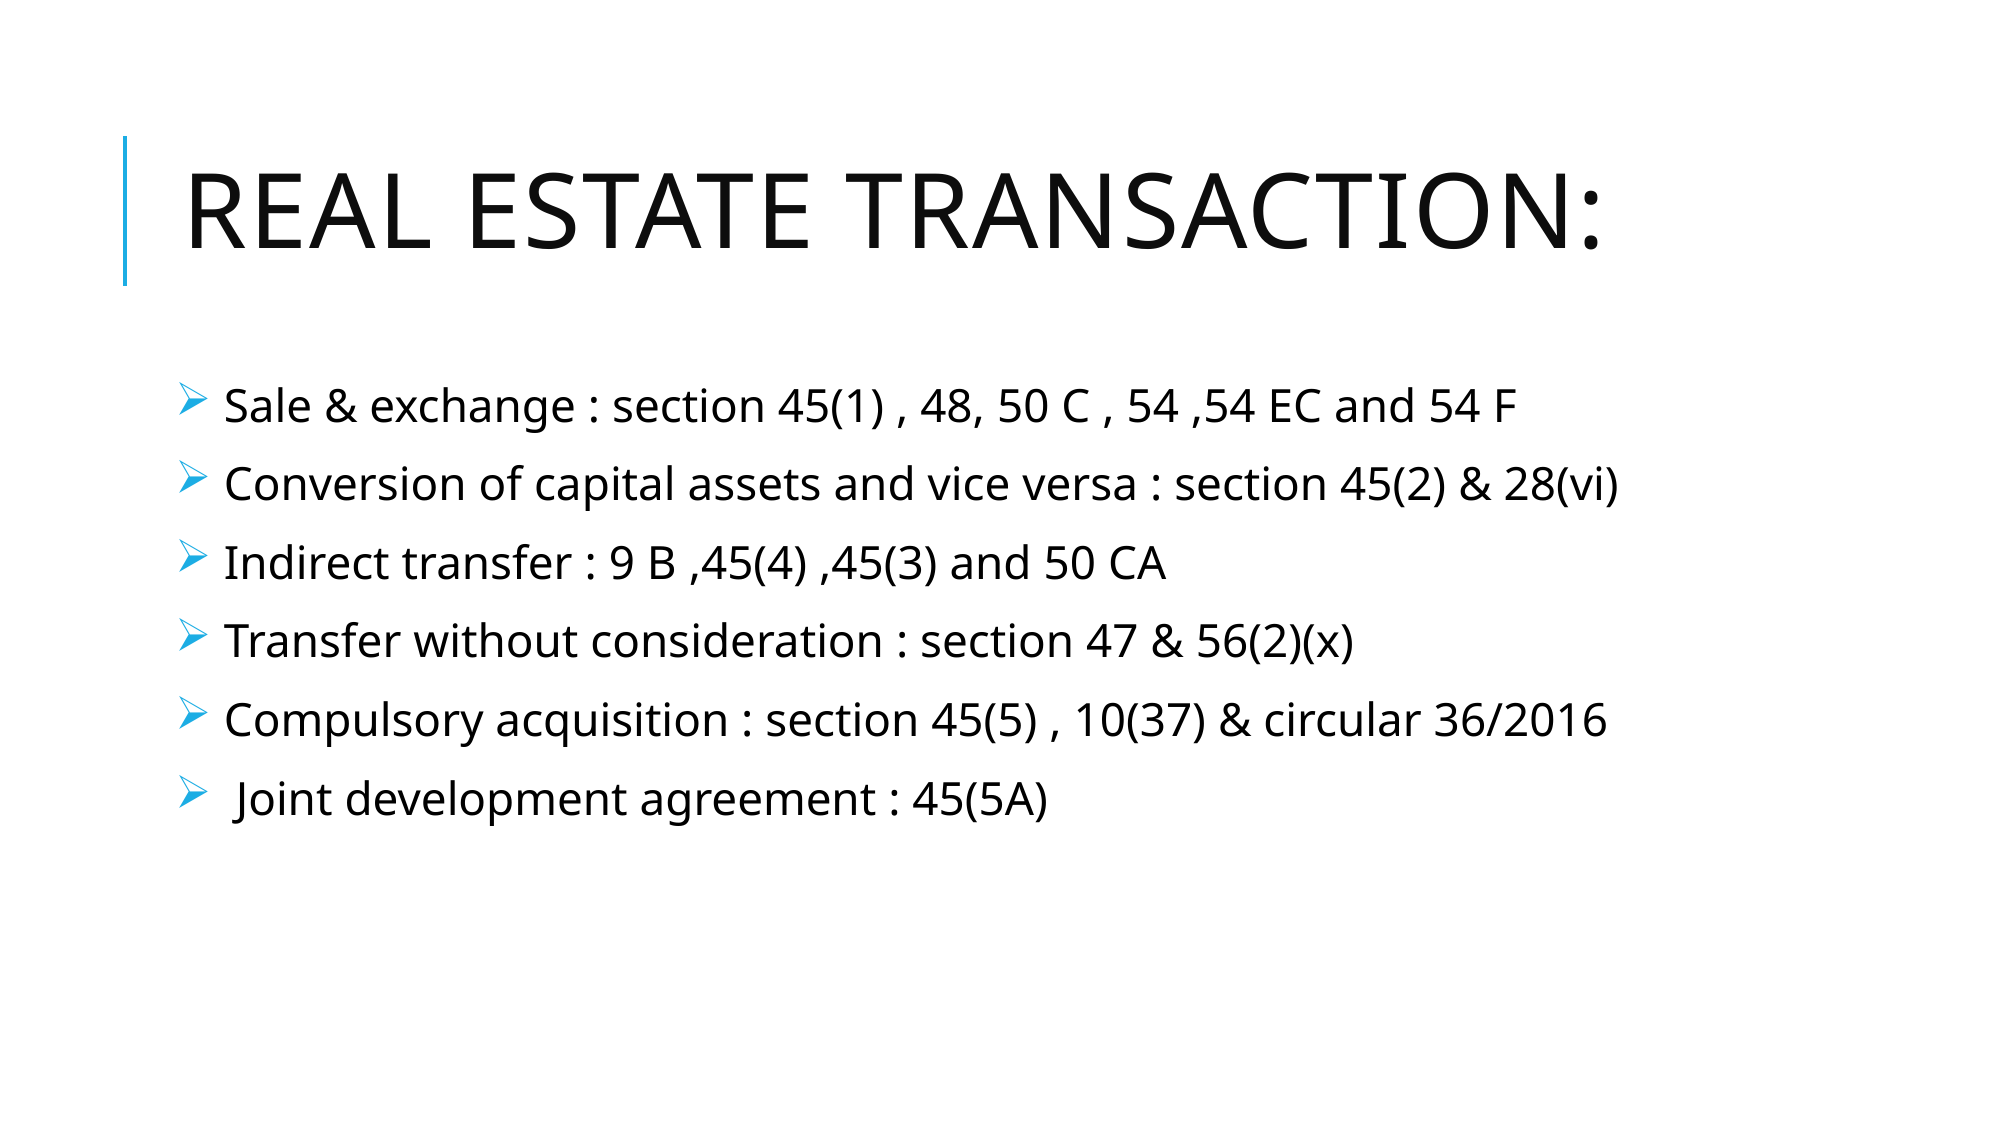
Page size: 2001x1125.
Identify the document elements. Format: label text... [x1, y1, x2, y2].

title real estate transaction: [168, 96, 1763, 342]
list Sale & exchange : section 45(1) , 48, 50 C , 54 ,54 EC and 54 F Conversion of capital assets and vice versa : section 45(2) & 28(vi) Indirect transfer : 9 B ,45(4) ,45(3) and 50 CA Transfer without consideration : section 47 & 56(2)(x) Compulsory acquisition : section 45(5) , 10(37) & circular 36/2016 Joint development agreement : 45(5A) [168, 375, 1763, 1035]
